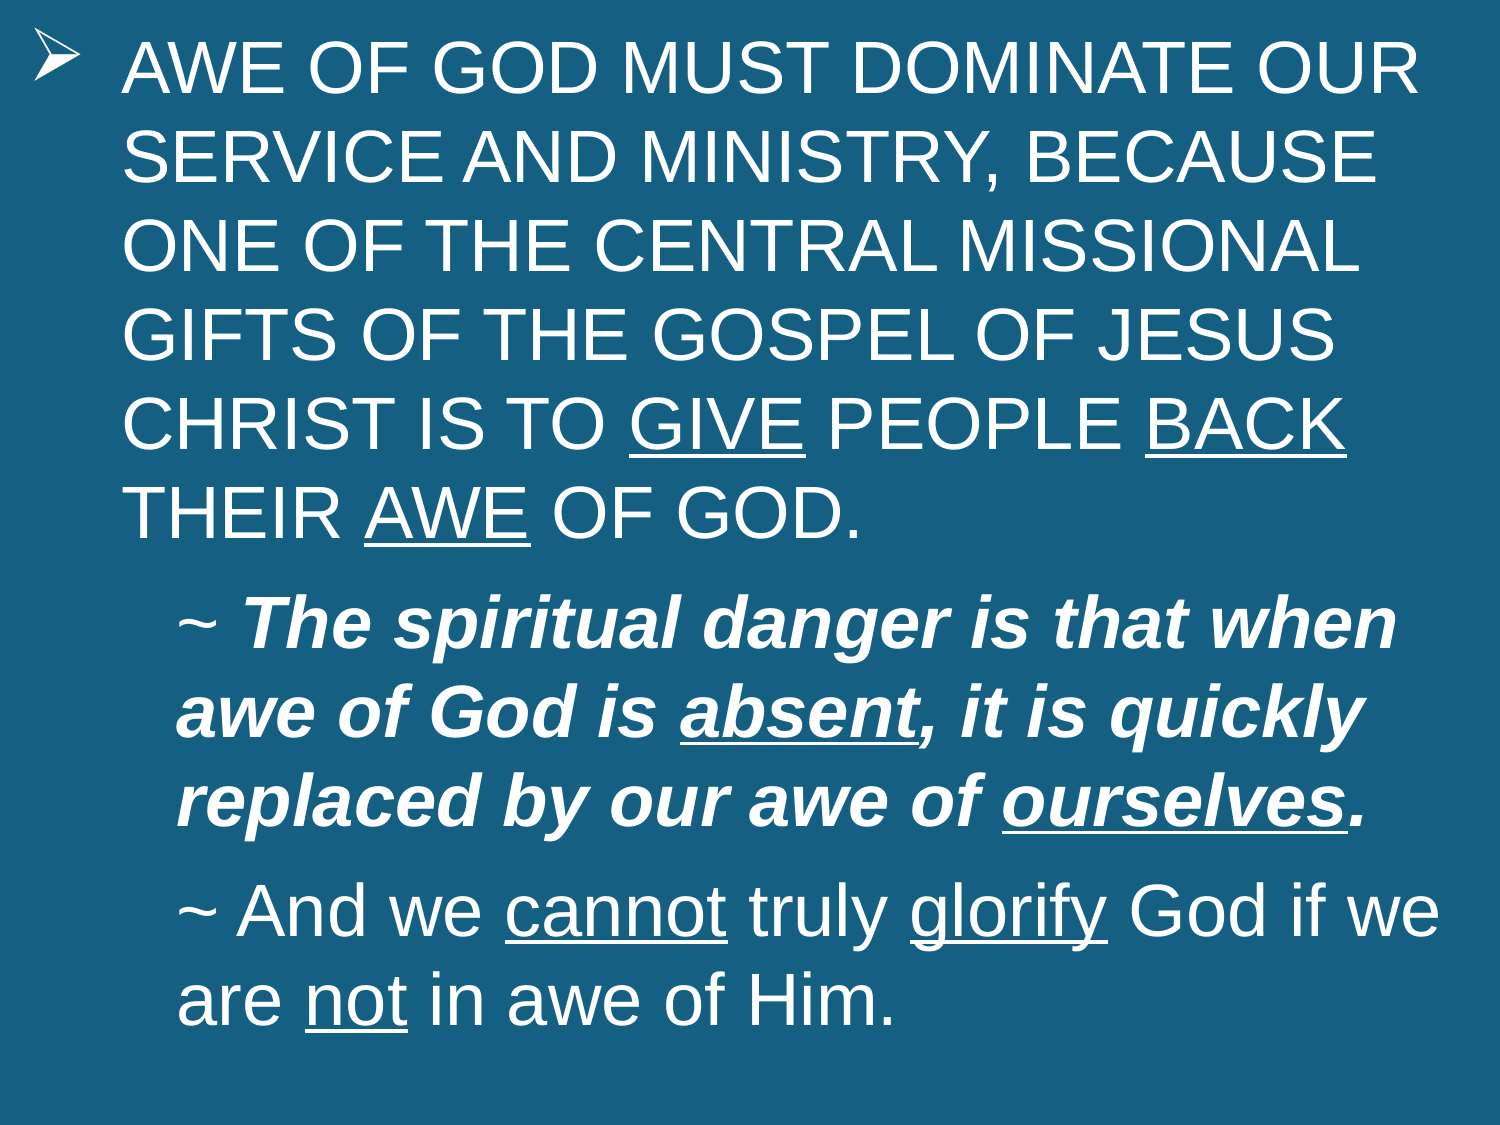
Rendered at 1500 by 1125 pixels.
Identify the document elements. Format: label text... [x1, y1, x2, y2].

subtitle AWE OF GOD MUST DOMINATE OUR SERVICE AND MINISTRY, BECAUSE ONE OF THE CENTRAL MISSIONAL GIFTS OF THE GOSPEL OF JESUS CHRIST IS TO GIVE PEOPLE BACK THEIR AWE OF GOD. ~ The spiritual danger is that when awe of God is absent, it is quickly replaced by our awe of ourselves. ~ And we cannot truly glorify God if we are not in awe of Him. [13, 11, 1490, 1111]
